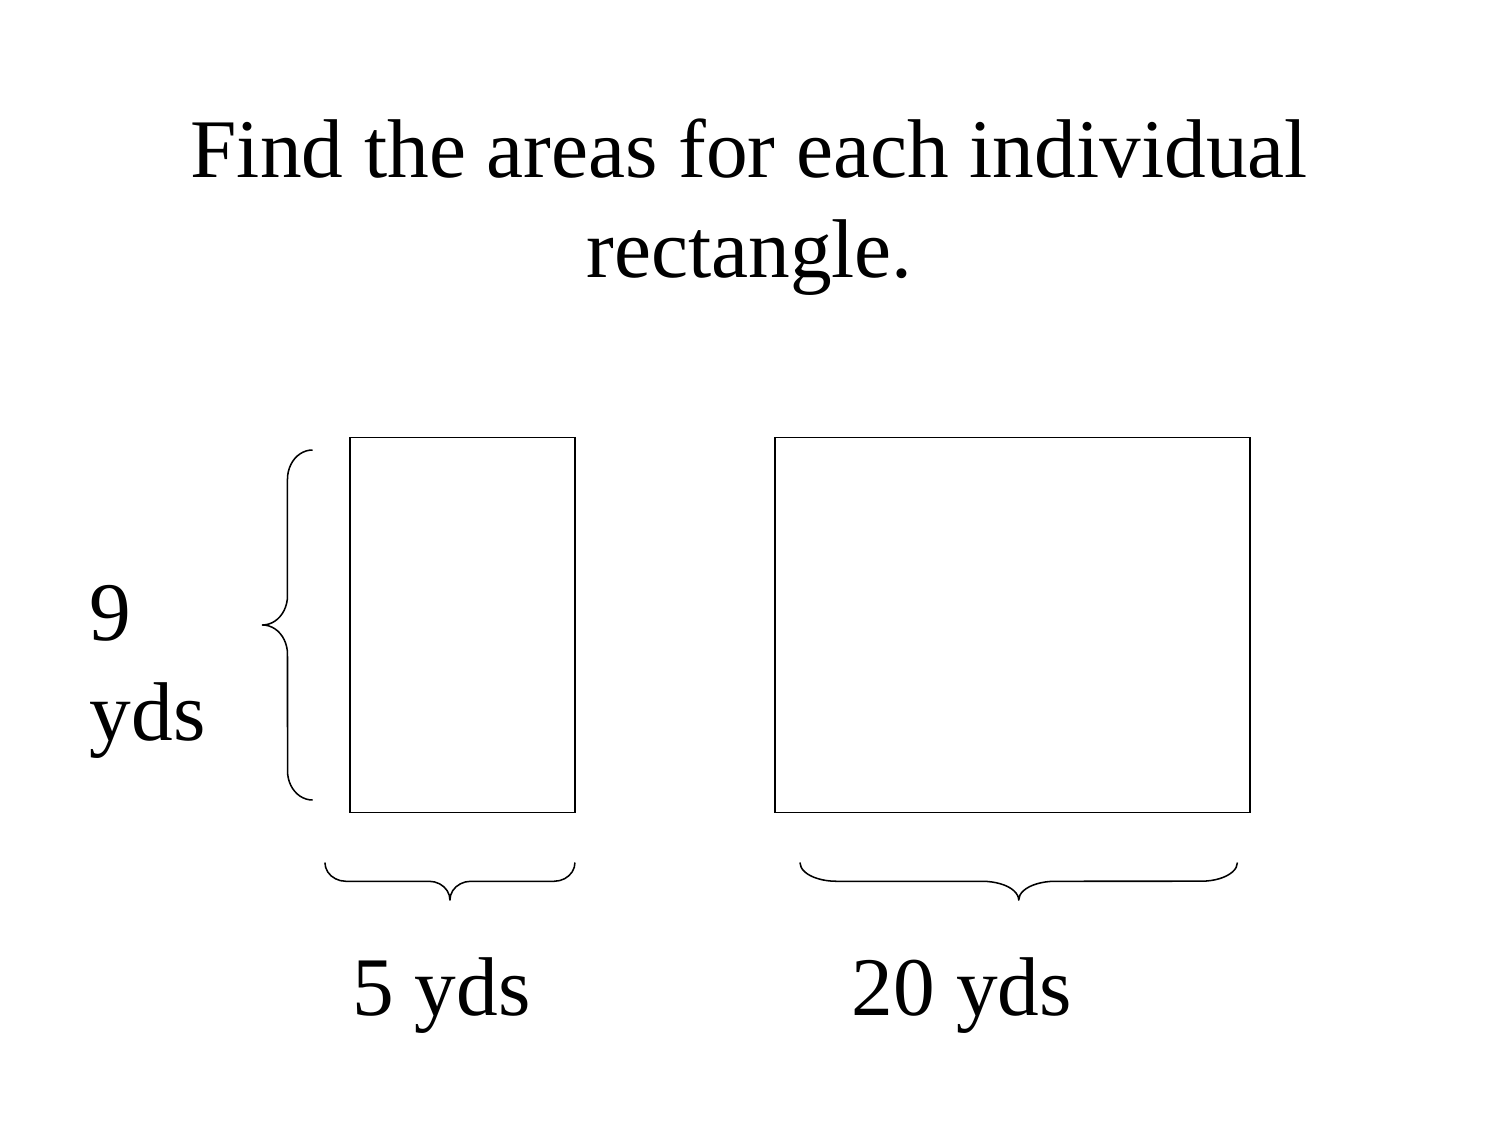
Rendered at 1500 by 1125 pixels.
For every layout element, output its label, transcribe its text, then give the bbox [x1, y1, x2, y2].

text_box [799, 862, 1238, 901]
text_box 20 yds [774, 924, 1238, 1040]
text_box Find the areas for each individual rectangle. [112, 99, 1388, 288]
text_box 5 yds [337, 924, 588, 1040]
text_box [324, 862, 575, 901]
text_box [349, 437, 575, 813]
text_box [262, 450, 313, 801]
text_box 9 yds [75, 549, 263, 765]
text_box [774, 437, 1250, 813]
